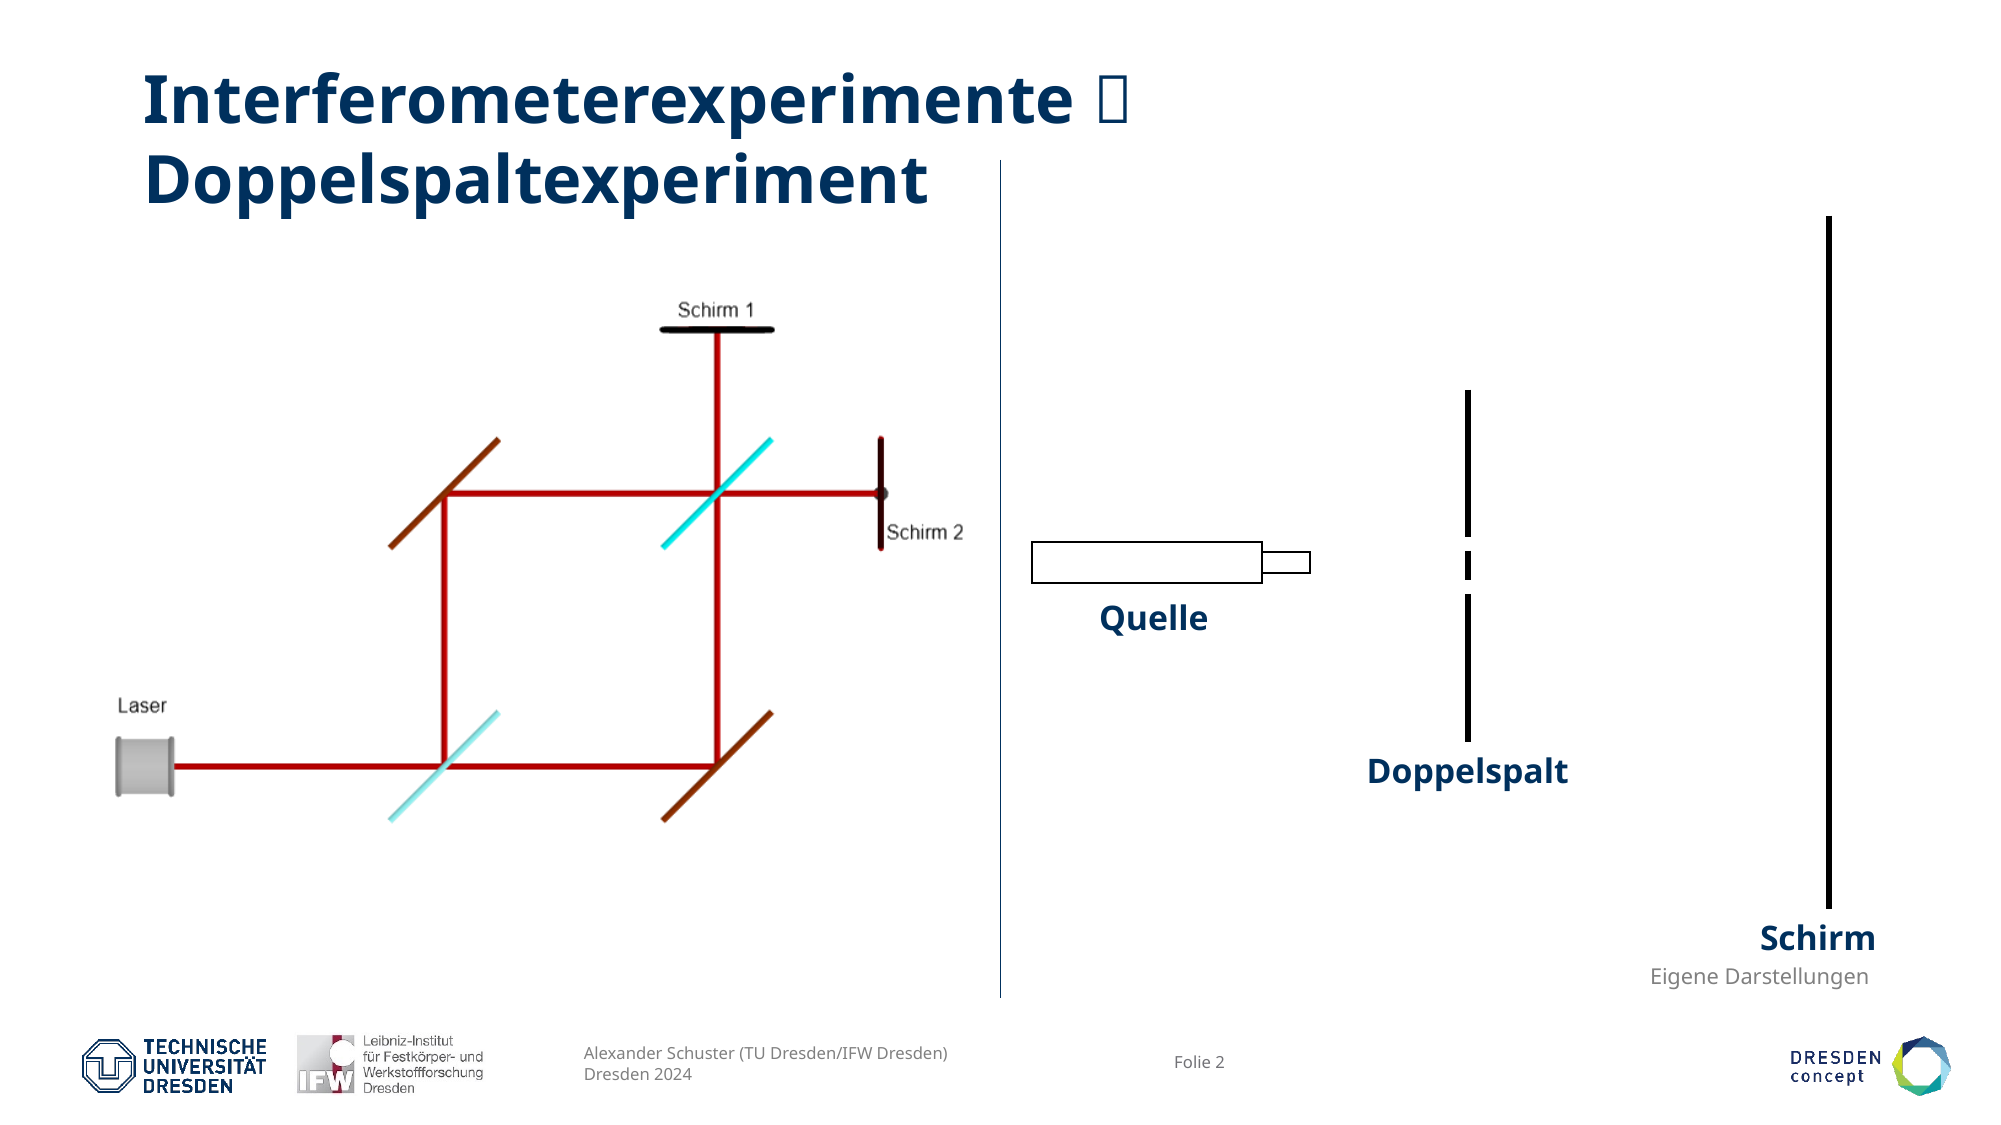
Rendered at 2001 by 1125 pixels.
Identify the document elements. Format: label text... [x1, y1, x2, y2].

picture [294, 1032, 486, 1096]
picture [104, 287, 970, 879]
text_box Quelle [1074, 589, 1233, 645]
text_box Schirm [1739, 908, 1898, 955]
text_box Eigene Darstellungen [1635, 955, 1936, 997]
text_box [1032, 542, 1311, 583]
text_box Doppelspalt [1351, 742, 1584, 798]
picture [1791, 1036, 1951, 1096]
title Interferometerexperimente  Doppelspaltexperiment [143, 56, 1880, 169]
picture [82, 1039, 266, 1093]
